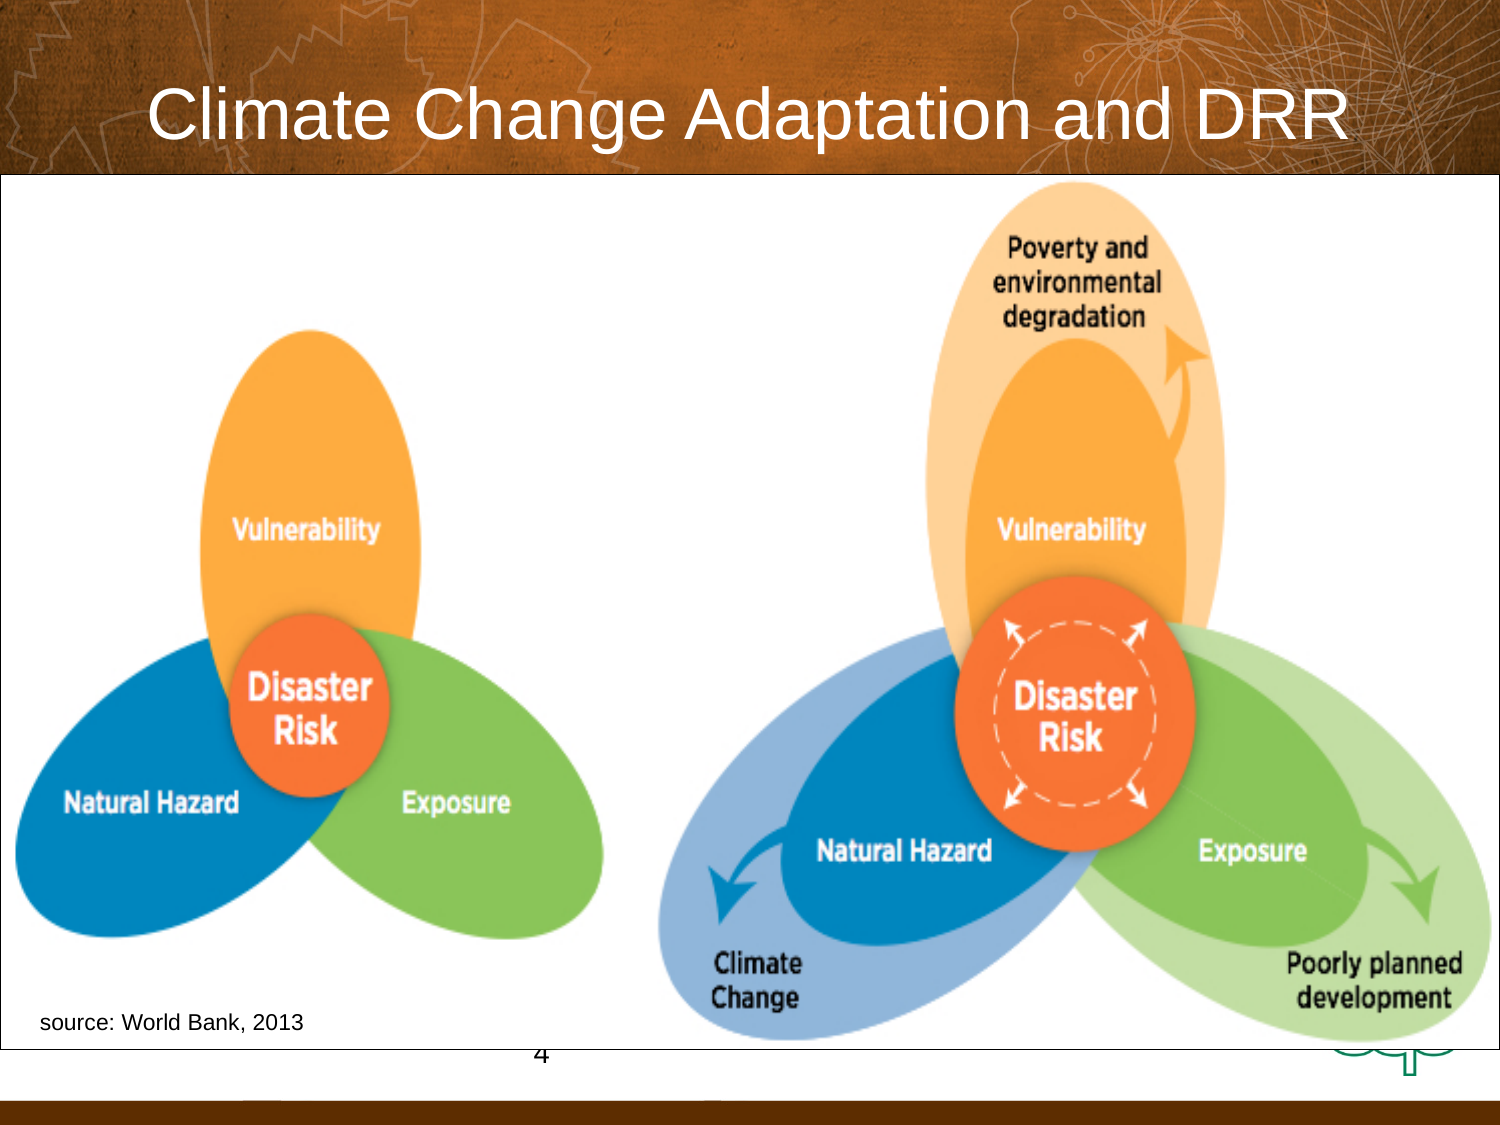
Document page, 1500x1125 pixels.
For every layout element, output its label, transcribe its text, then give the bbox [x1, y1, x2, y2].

title Climate Change Adaptation and DRR [74, 24, 1426, 173]
picture [0, 0, 1500, 1125]
slide_number 4 [518, 1059, 869, 1071]
